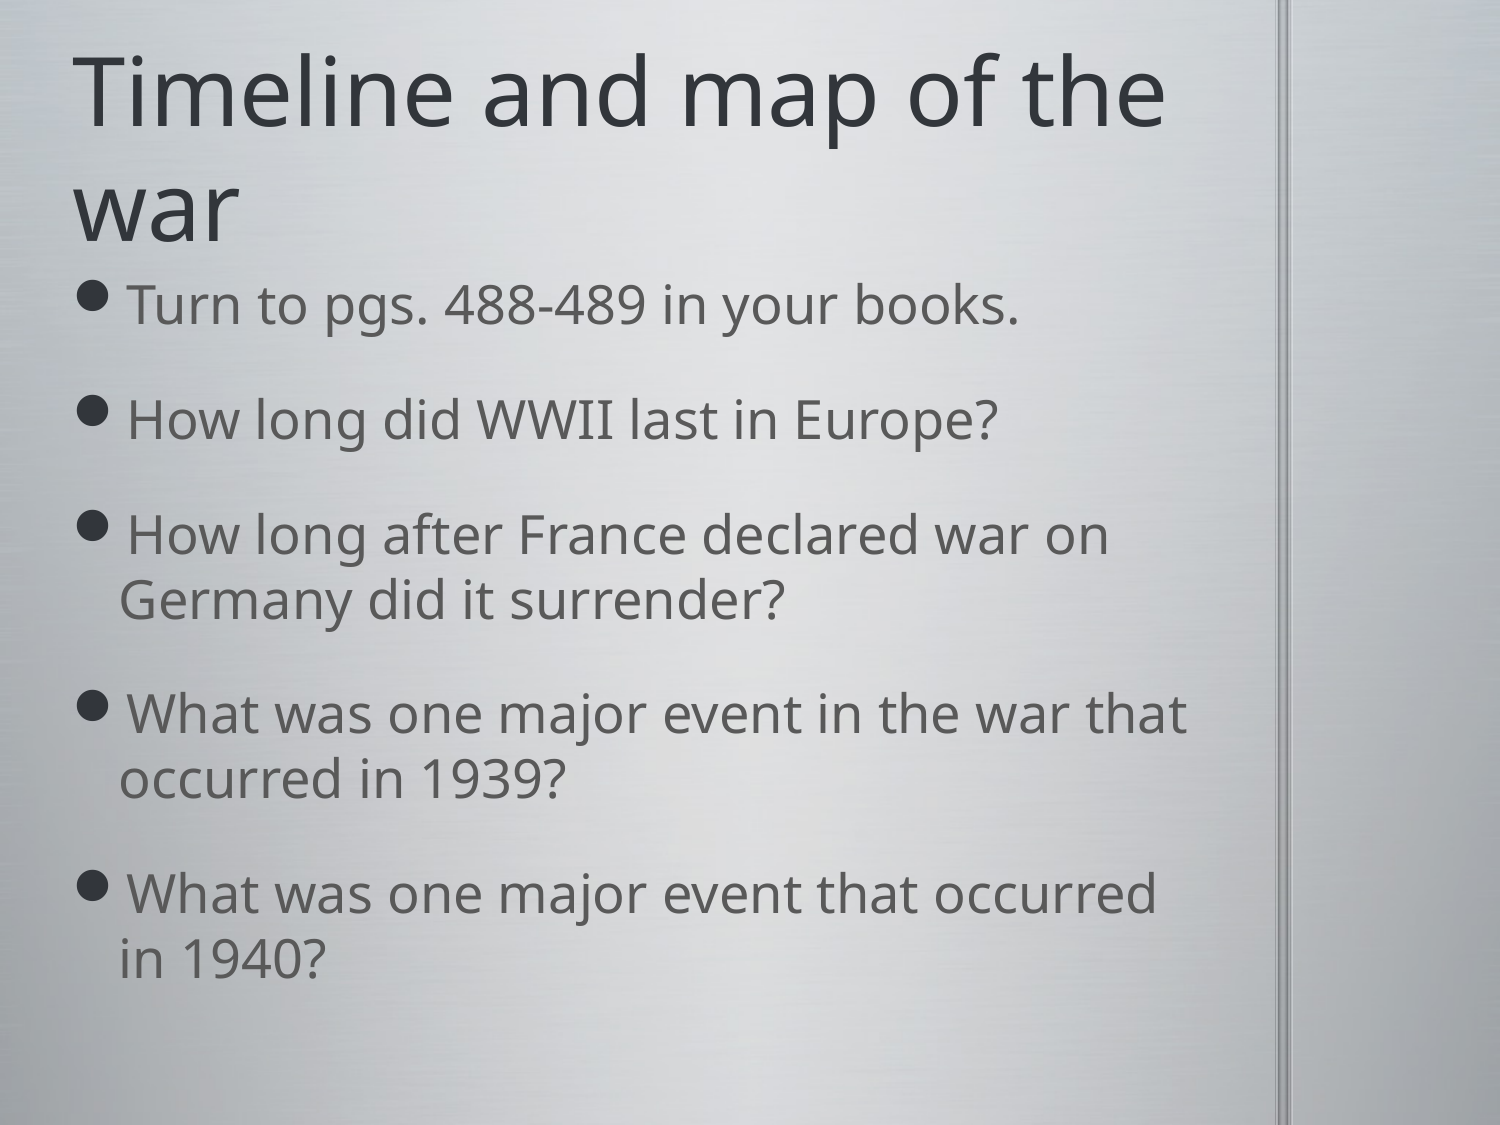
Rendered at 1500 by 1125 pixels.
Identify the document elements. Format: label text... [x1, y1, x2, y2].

list Turn to pgs. 488-489 in your books. How long did WWII last in Europe? How long after France declared war on Germany did it surrender? What was one major event in the war that occurred in 1939? What was one major event that occurred in 1940? [57, 262, 1220, 1005]
picture [0, 0, 1500, 1125]
title Timeline and map of the war [57, 86, 1220, 207]
